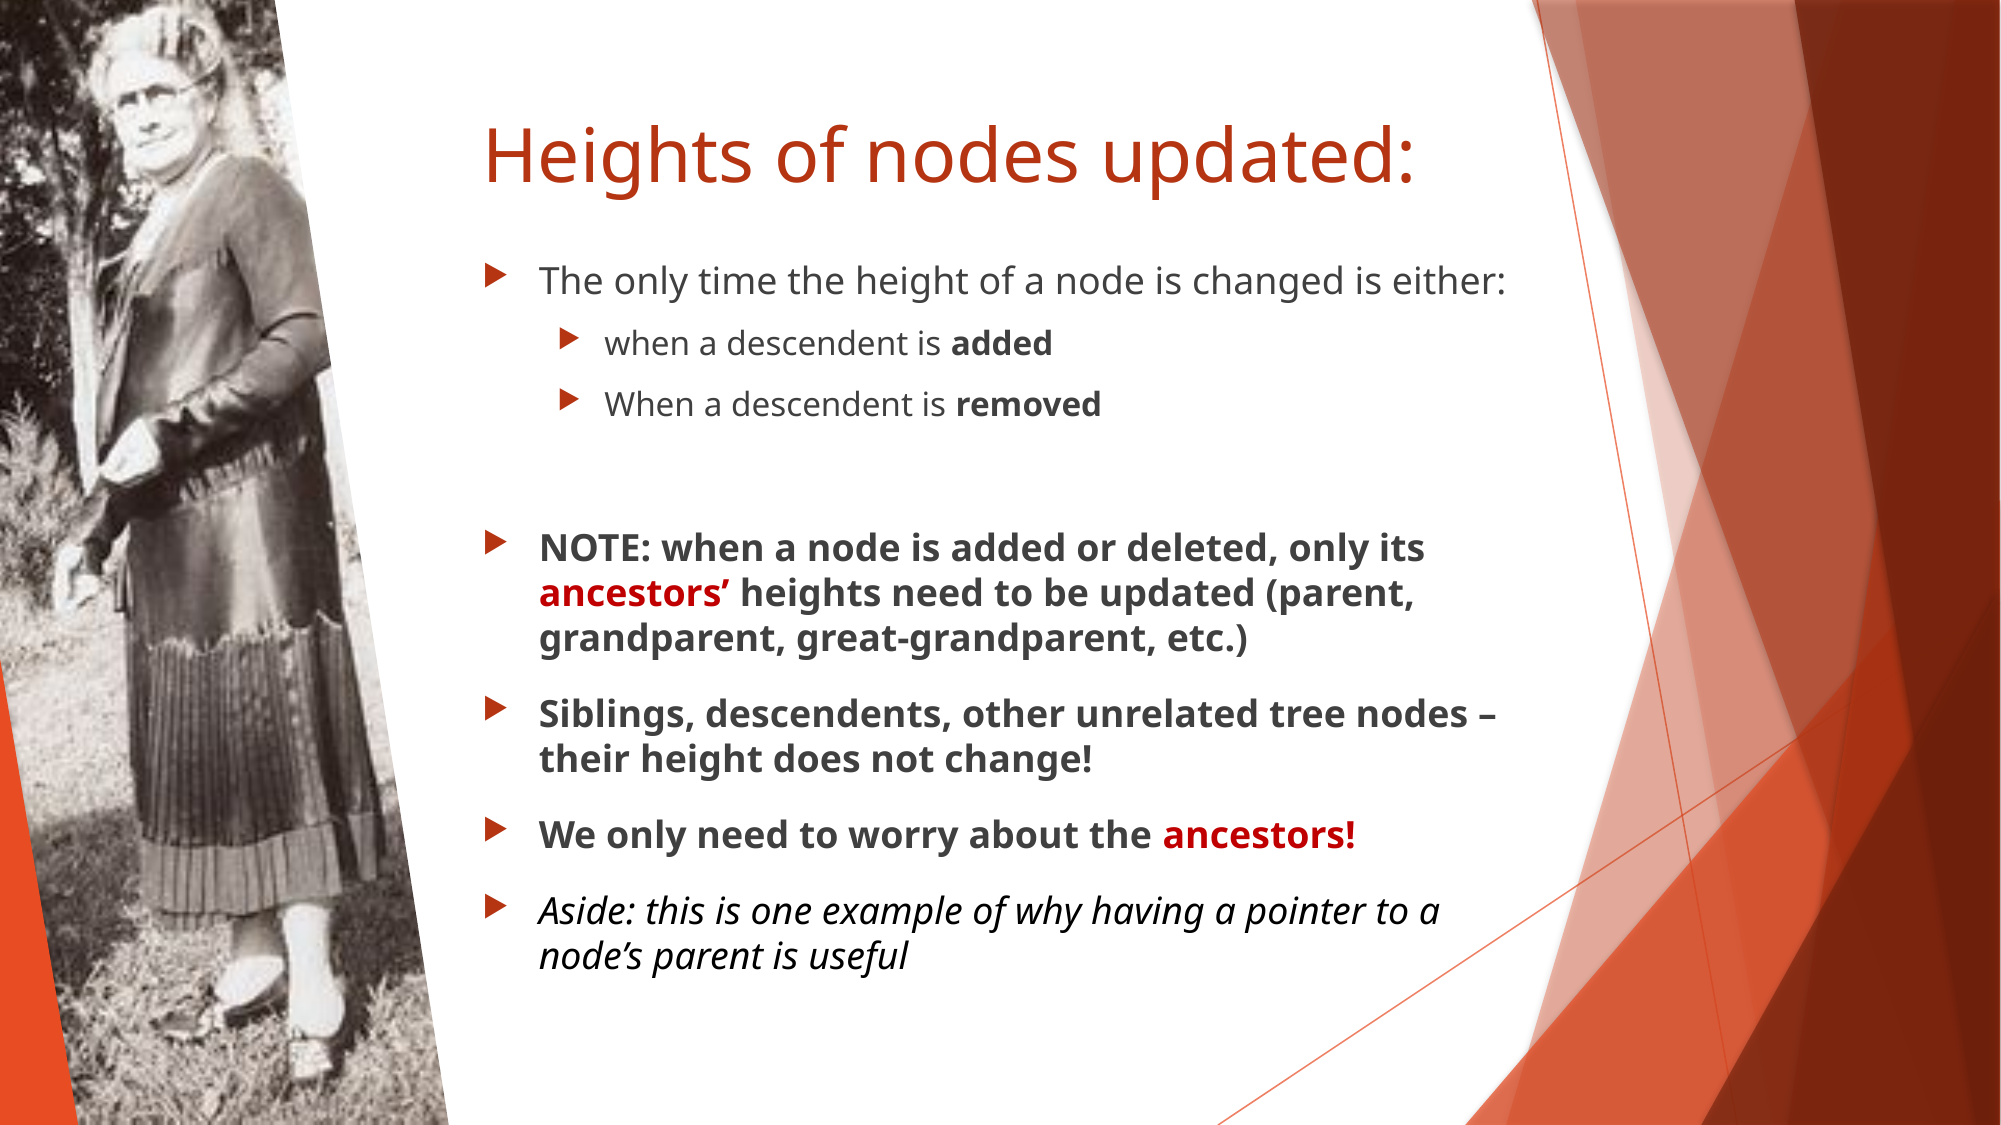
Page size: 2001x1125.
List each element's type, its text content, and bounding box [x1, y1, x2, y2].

picture [0, 0, 449, 1125]
title Heights of nodes updated: [467, 99, 1522, 249]
list The only time the height of a node is changed is either: when a descendent is added When a descendent is removed NOTE: when a node is added or deleted, only its ancestors’ heights need to be updated (parent, grandparent, great-grandparent, etc.) Siblings, descendents, other unrelated tree nodes – their height does not change! We only need to worry about the ancestors! Aside: this is one example of why having a pointer to a node’s parent is useful [467, 249, 1533, 1079]
